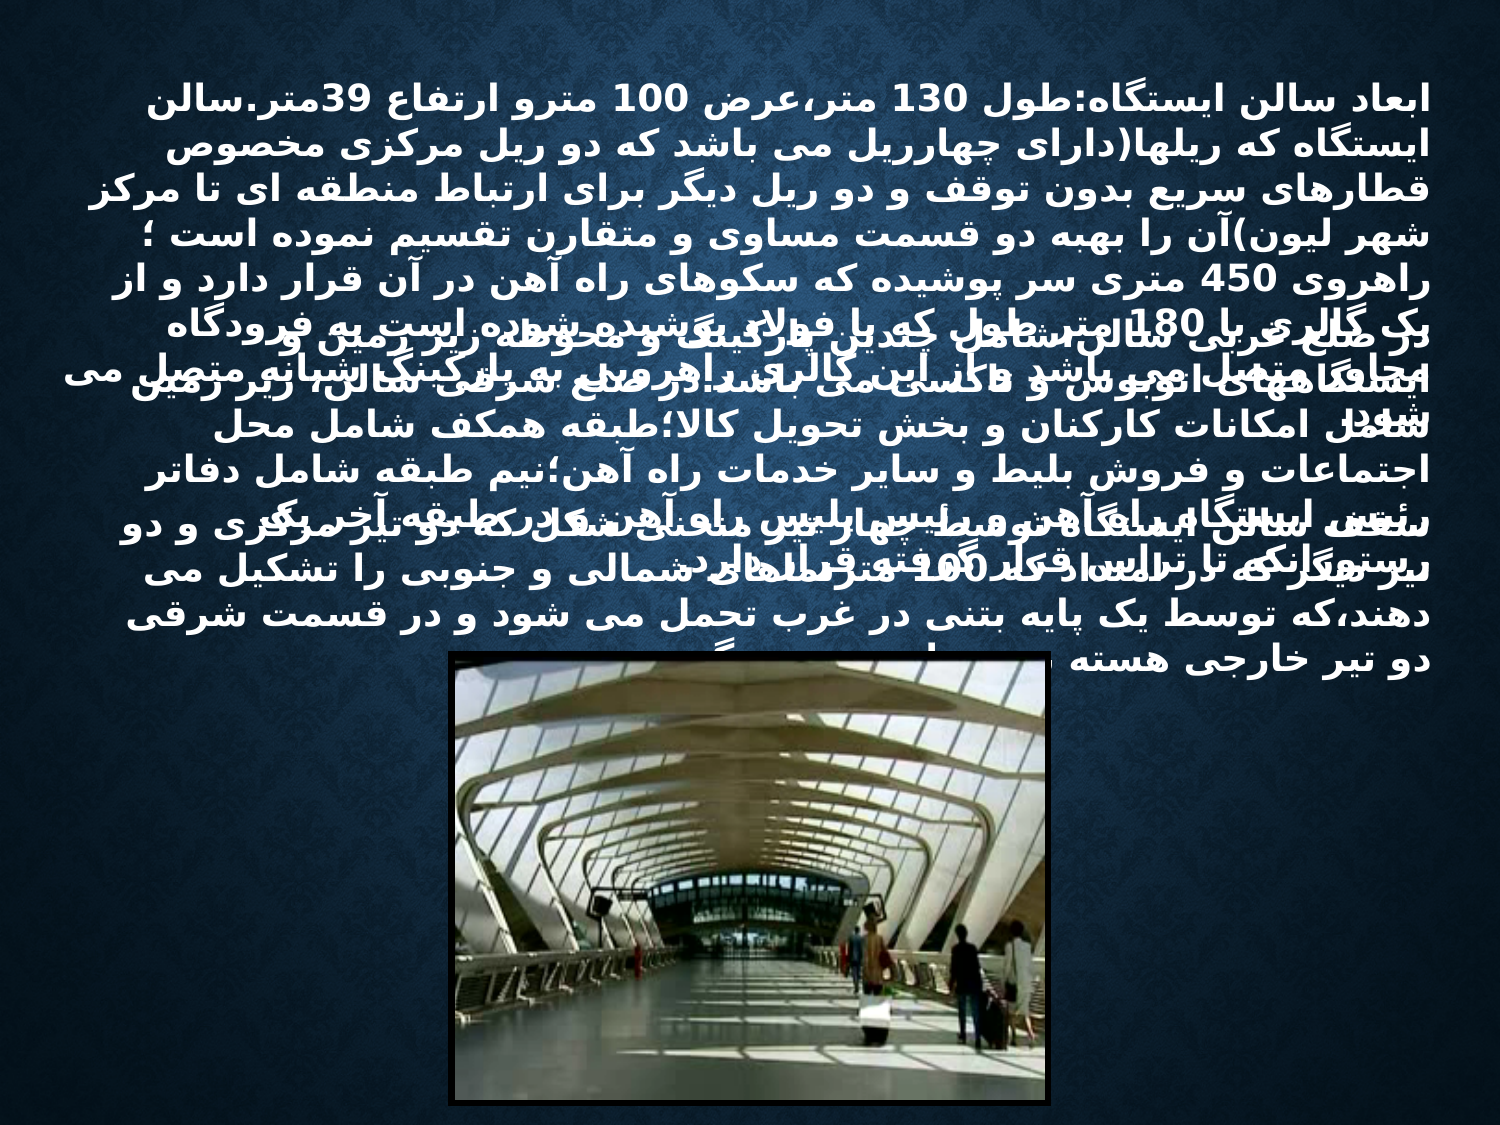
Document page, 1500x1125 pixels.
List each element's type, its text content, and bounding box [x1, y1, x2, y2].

text_box ابعاد سالن ایستگاه:طول 130 متر،عرض 100 مترو ارتفاع 39متر.سالن ایستگاه که ریلها(دارای چهارریل می باشد که دو ریل مرکزی مخصوص قطارهای سریع بدون توقف و دو ریل دیگر برای ارتباط منطقه ای تا مرکز شهر لیون)آن را بهبه دو قسمت مساوی و متقارن تقسیم نموده است ؛راهروی 450 متری سر پوشیده که سکوهای راه آهن در آن قرار دارد و از یک گالری با 180 متر طول که با فولاد پوشیده شوده است به فرودگاه مجاور متصل می باشد و از این گالری راهرویی به پارکینگ شبانه متصل می شود. [47, 66, 1447, 442]
text_box سقف سالن ایستگاه توسط چهار تیر منحنی شکل که دو تیر مرکزی و دو تیر دیگر که در امتداد که 100 مترنماهای شمالی و جنوبی را تشکیل می دهند،که توسط یک پایه بتنی در غرب تحمل می شود و در قسمت شرقی دو تیر خارجی هسته بتنی را در بر می گیرد. [88, 491, 1447, 732]
picture [454, 656, 1046, 1101]
text_box در ضلع غربی سالن،شامل چندین پارکینگ و محوطه زیر زمین و ایستگاههای اتوبوس و تاکسی می باشد.در ضلع شرقی سالن، زیر زمین شامل امکانات کارکنان و بخش تحویل کالا؛طبقه همکف شامل محل اجتماعات و فروش بلیط و سایر خدمات راه آهن؛نیم طبقه شامل دفاتر رئیس ایستگاه راه آهن و رئیس پلیس راه آهن و در طبقه آخر یک رستورانکه تا تراس قرار گرفته قرار دارد. [88, 302, 1447, 491]
